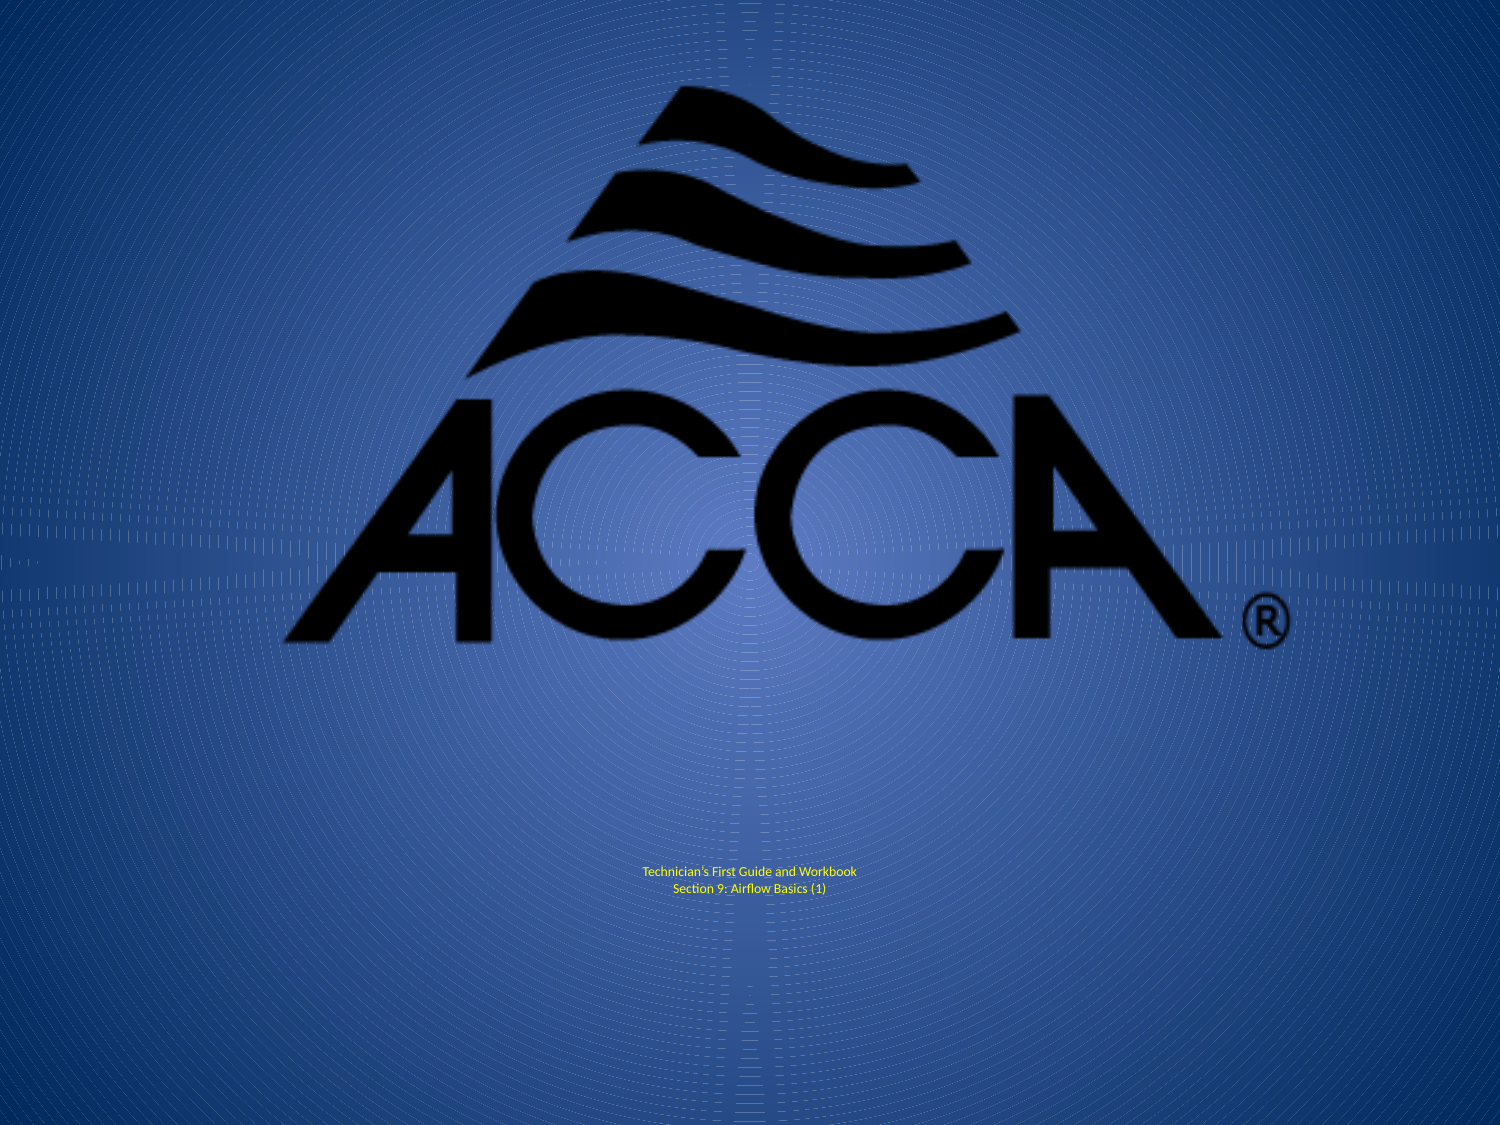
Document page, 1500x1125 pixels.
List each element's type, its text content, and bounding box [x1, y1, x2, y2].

picture [237, 24, 1334, 738]
title Technician’s First Guide and Workbook Section 9: Airflow Basics (1) [0, 837, 1500, 938]
